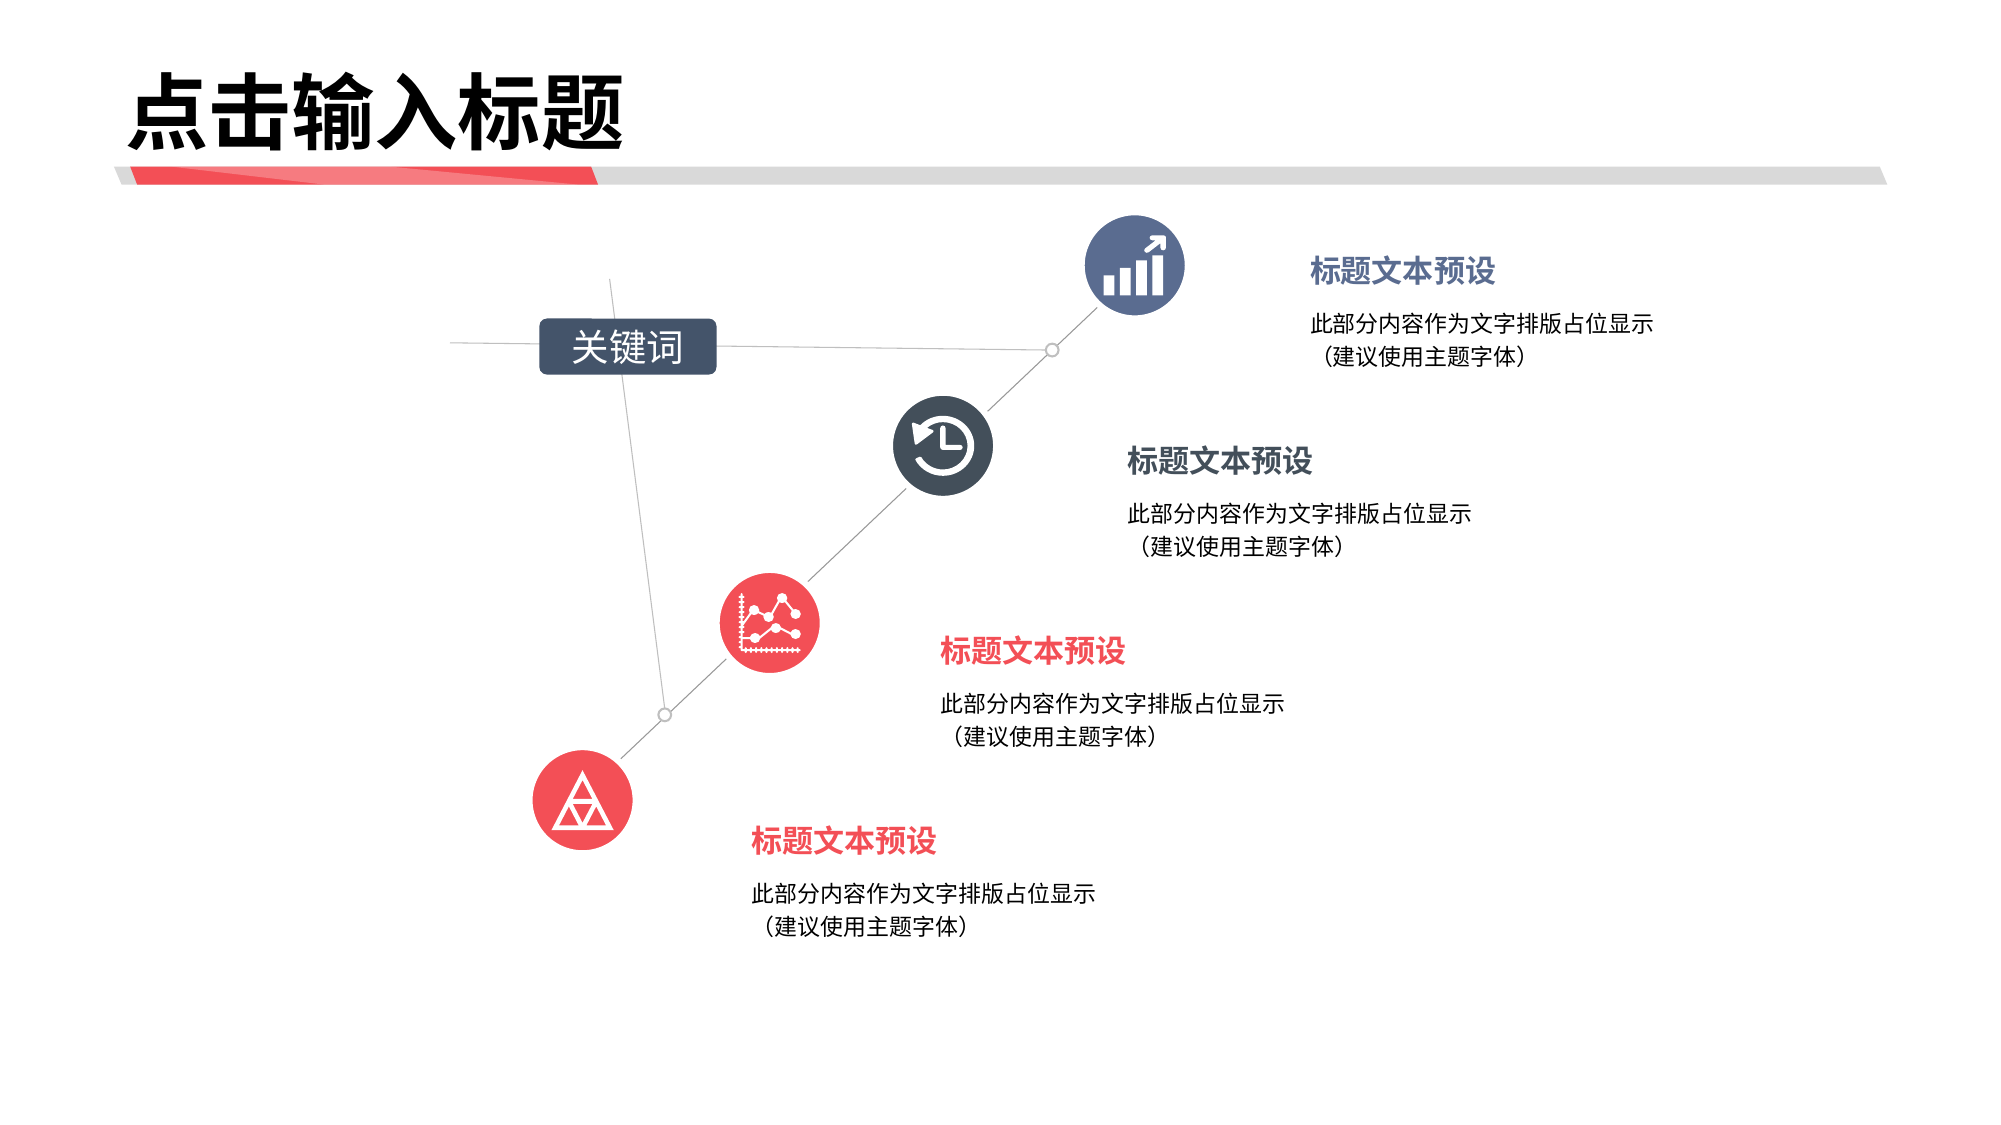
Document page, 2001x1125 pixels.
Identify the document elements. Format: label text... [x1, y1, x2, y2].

title 点击输入标题 [109, 0, 1890, 169]
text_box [449, 212, 1719, 985]
